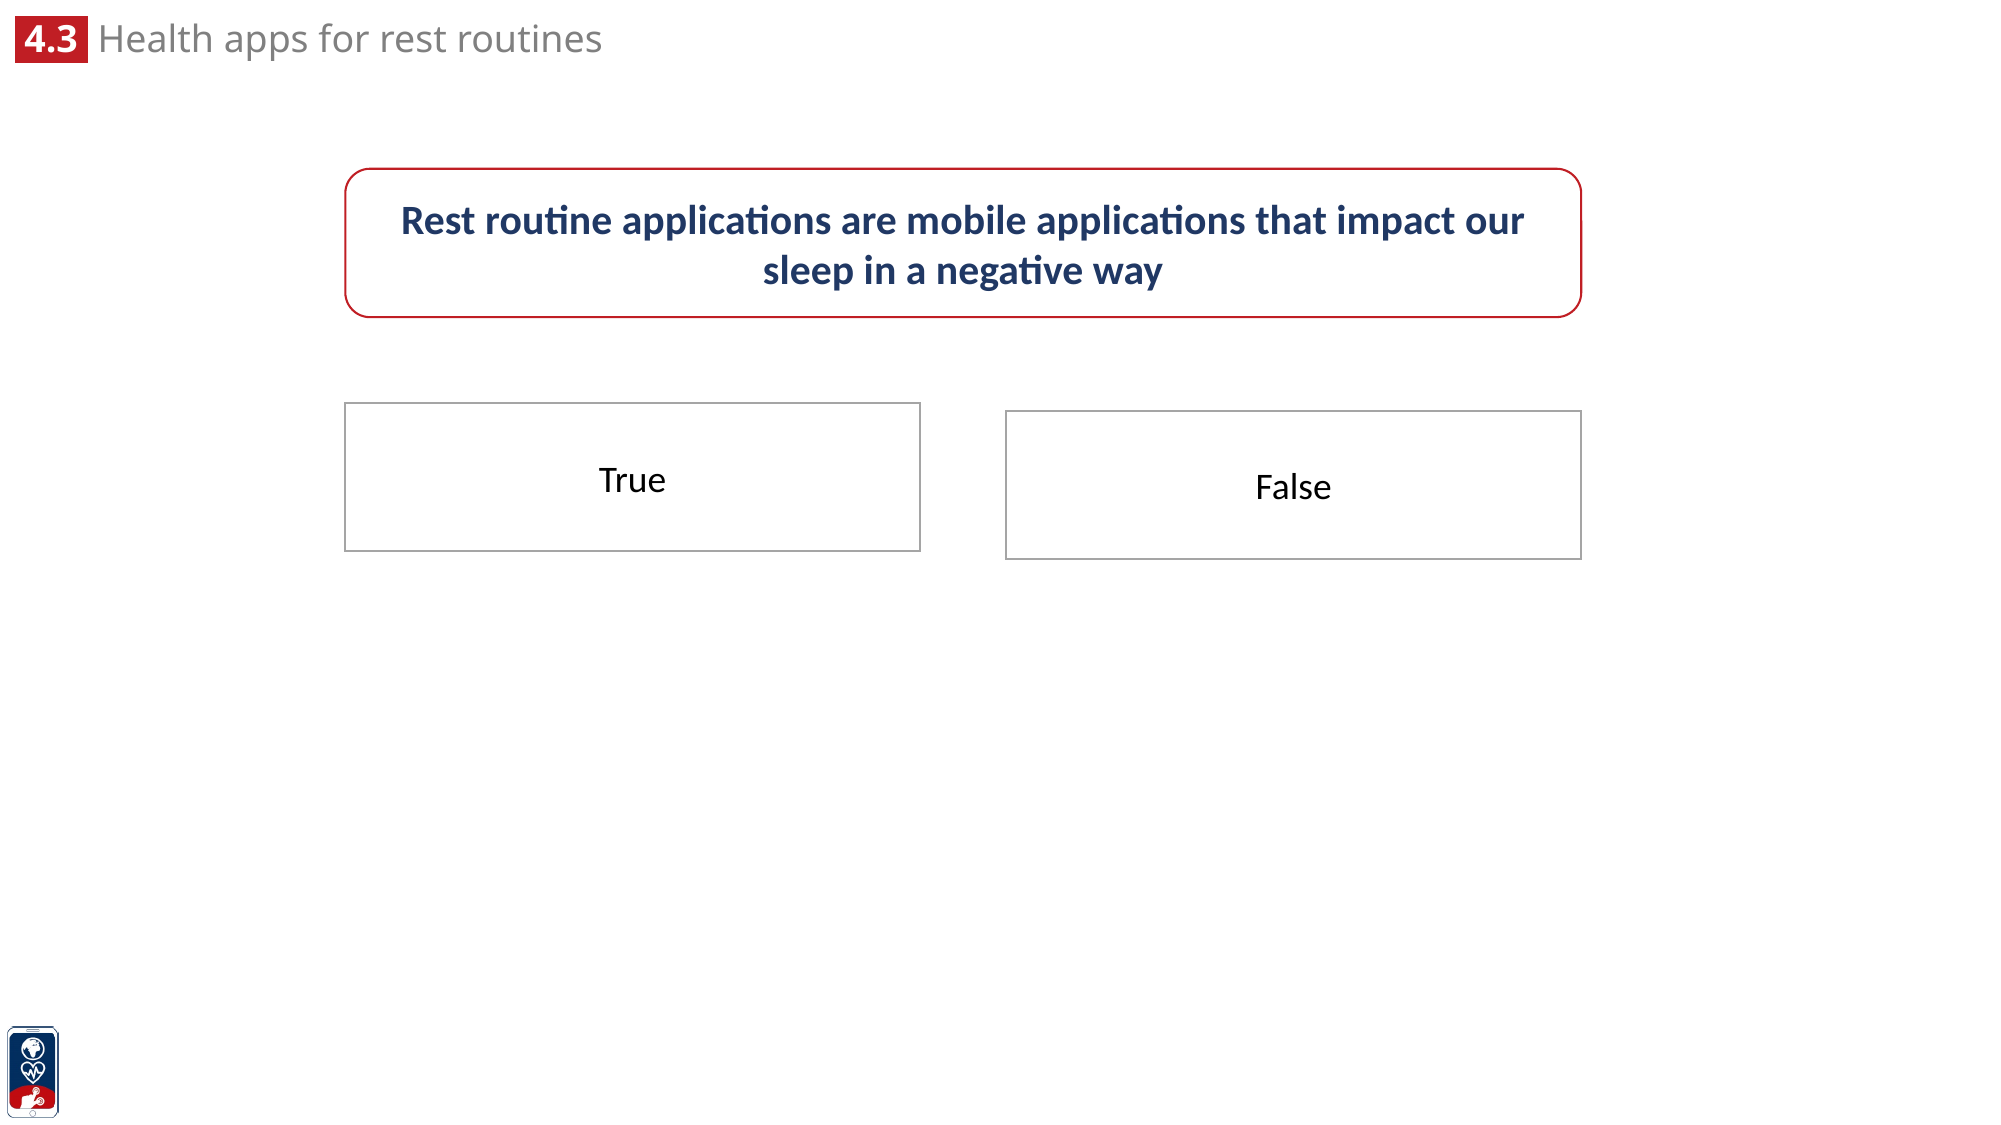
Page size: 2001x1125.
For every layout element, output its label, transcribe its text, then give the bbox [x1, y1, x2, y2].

picture [7, 1026, 59, 1118]
text_box False [1005, 410, 1582, 560]
text_box True [344, 402, 921, 552]
text_box Rest routine applications are mobile applications that impact our sleep in a negative way [344, 167, 1583, 319]
